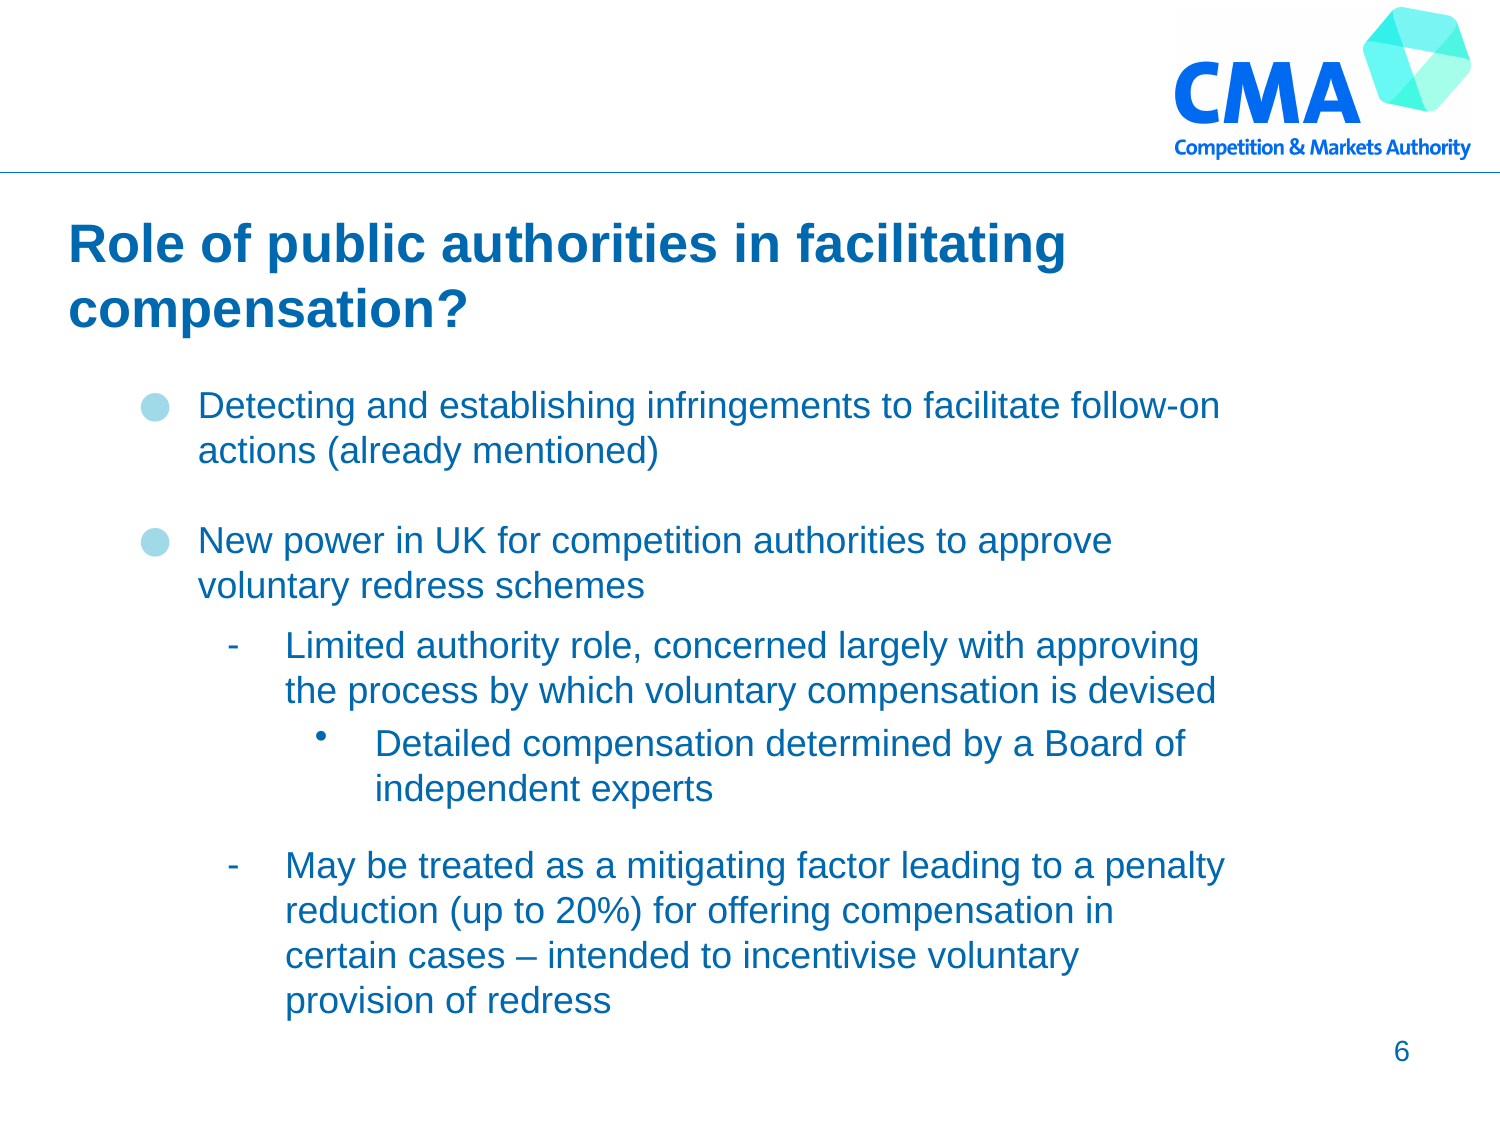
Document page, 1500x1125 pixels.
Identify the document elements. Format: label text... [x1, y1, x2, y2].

title Role of public authorities in facilitating compensation? [52, 207, 1442, 339]
list Detecting and establishing infringements to facilitate follow-on actions (already mentioned) New power in UK for competition authorities to approve voluntary redress schemes Limited authority role, concerned largely with approving the process by which voluntary compensation is devised Detailed compensation determined by a Board of independent experts May be treated as a mitigating factor leading to a penalty reduction (up to 20%) for offering compensation in certain cases – intended to incentivise voluntary provision of redress [123, 373, 1251, 998]
slide_number 6 [1074, 1024, 1426, 1103]
picture [1175, 7, 1471, 160]
